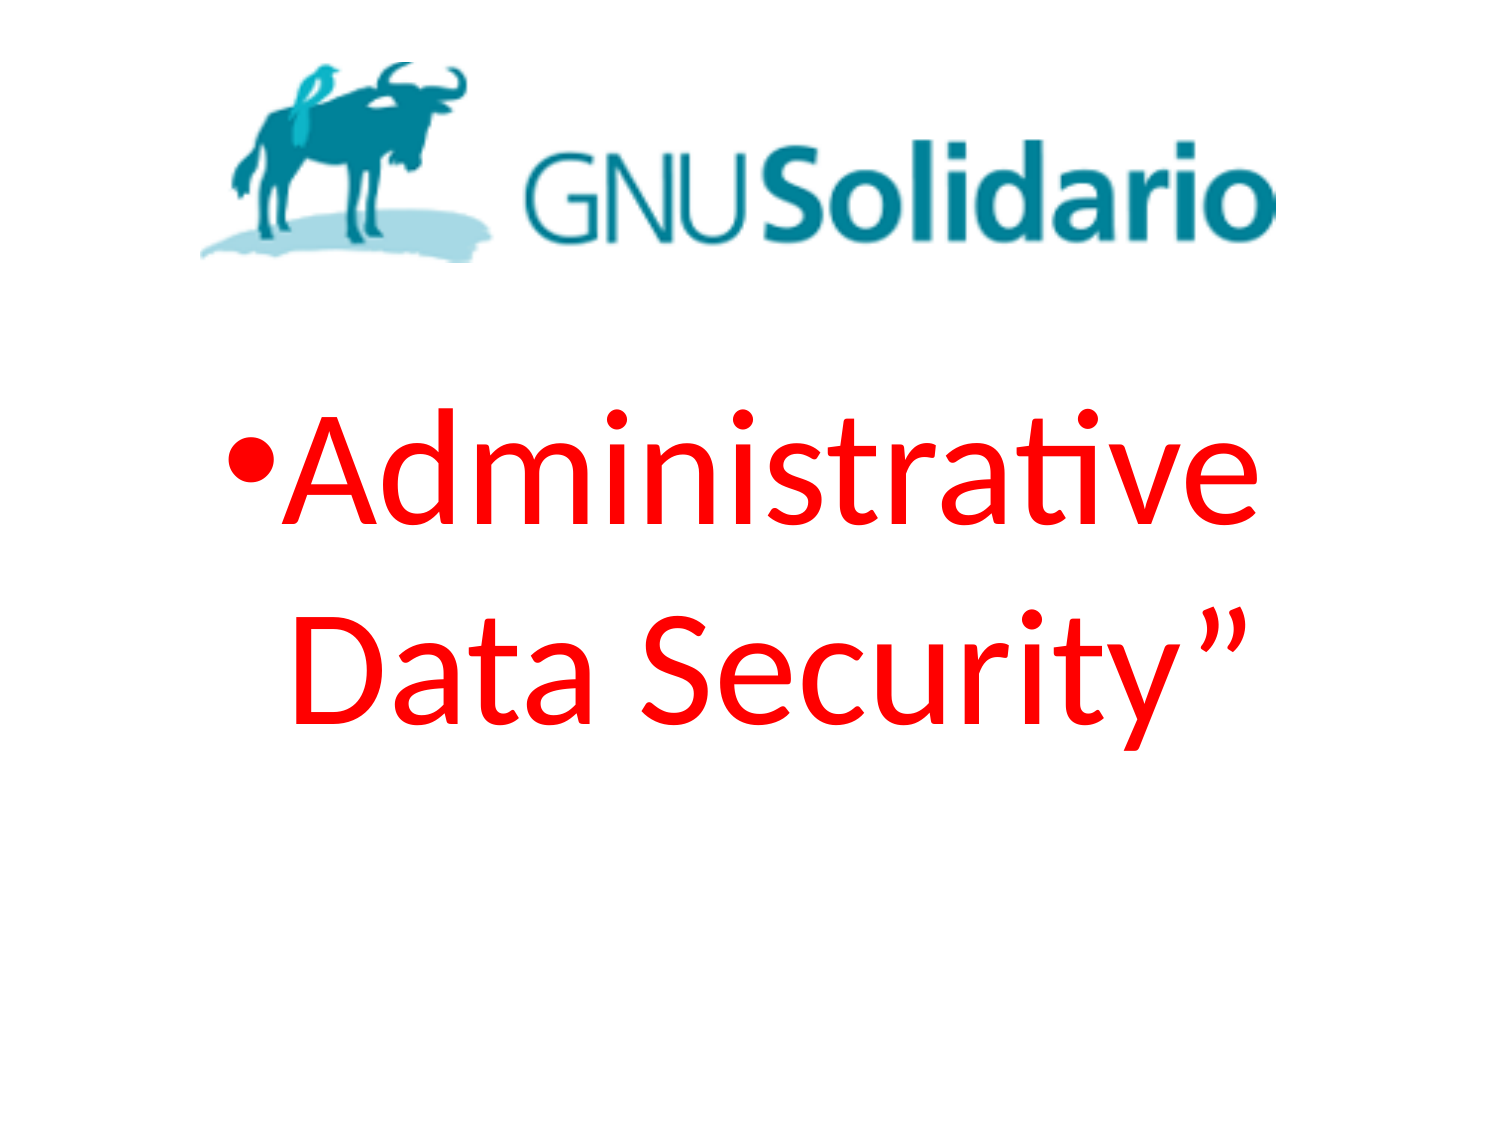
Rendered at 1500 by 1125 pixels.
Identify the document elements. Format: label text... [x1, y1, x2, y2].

list Administrative Data Security” [62, 350, 1425, 1005]
picture [199, 62, 1276, 263]
